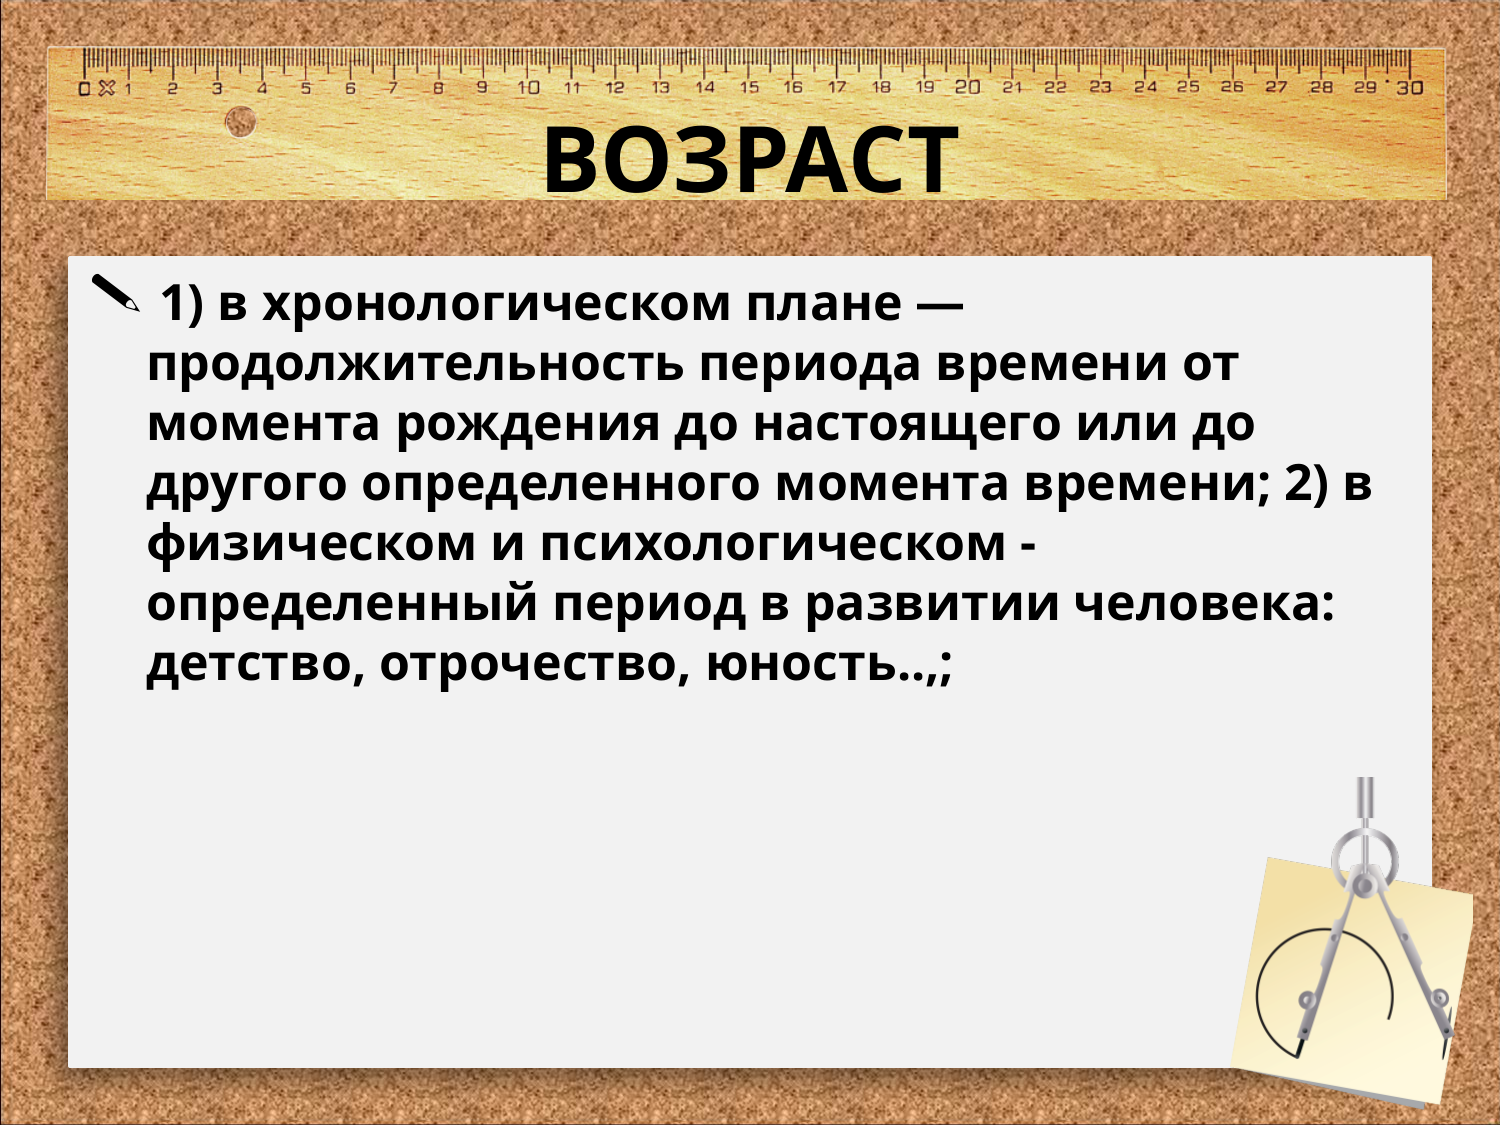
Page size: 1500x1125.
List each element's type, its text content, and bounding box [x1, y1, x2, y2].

picture [0, 0, 1500, 1125]
list 1) в хронологическом плане — продолжительность периода времени от момента рождения до настоящего или до другого определенного момента времени; 2) в физическом и психологическом - определенный период в развитии человека: детство, отрочество, юность..,; [74, 262, 1426, 1006]
title ВОЗРАСТ [74, 93, 1426, 262]
